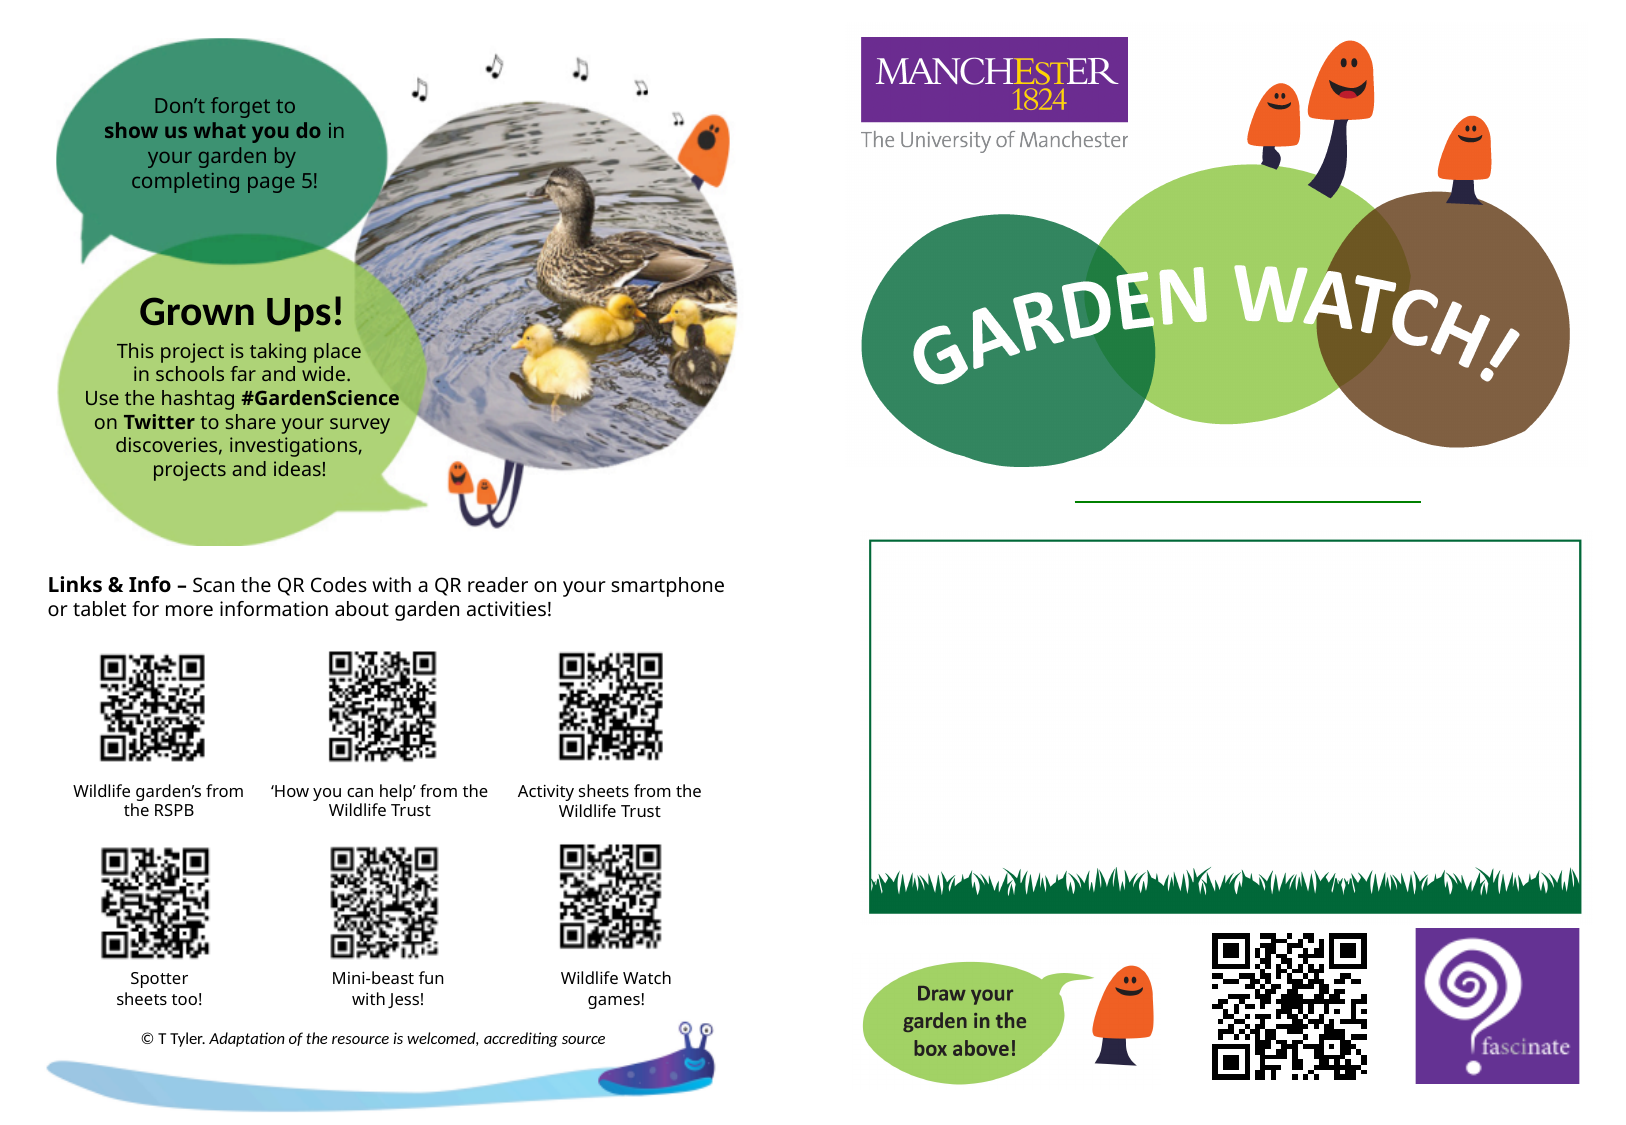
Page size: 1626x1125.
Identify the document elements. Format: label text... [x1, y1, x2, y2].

picture [860, 530, 1593, 1100]
picture [3, 1005, 755, 1121]
picture [56, 37, 751, 547]
text_box Links & Info – Scan the QR Codes with a QR reader on your smartphone or tablet for more information about garden activities! [32, 564, 748, 681]
picture [547, 831, 672, 960]
picture [1415, 928, 1580, 1084]
picture [845, 22, 1589, 467]
text_box ‘How you can help’ from the Wildlife Trust [251, 772, 509, 828]
text_box Wildlife Watch games! [525, 960, 708, 1004]
picture [851, 952, 1161, 1091]
text_box Wildlife garden’s from the RSPB [50, 772, 251, 828]
picture [319, 835, 448, 969]
picture [87, 641, 216, 773]
text_box Mini-beast fun with Jess! [299, 960, 477, 1004]
picture [317, 638, 448, 773]
text_box Spotter sheets too! [94, 969, 225, 1004]
text_box Activity sheets from the Wildlife Trust [490, 773, 730, 829]
picture [545, 639, 674, 772]
picture [88, 833, 221, 971]
